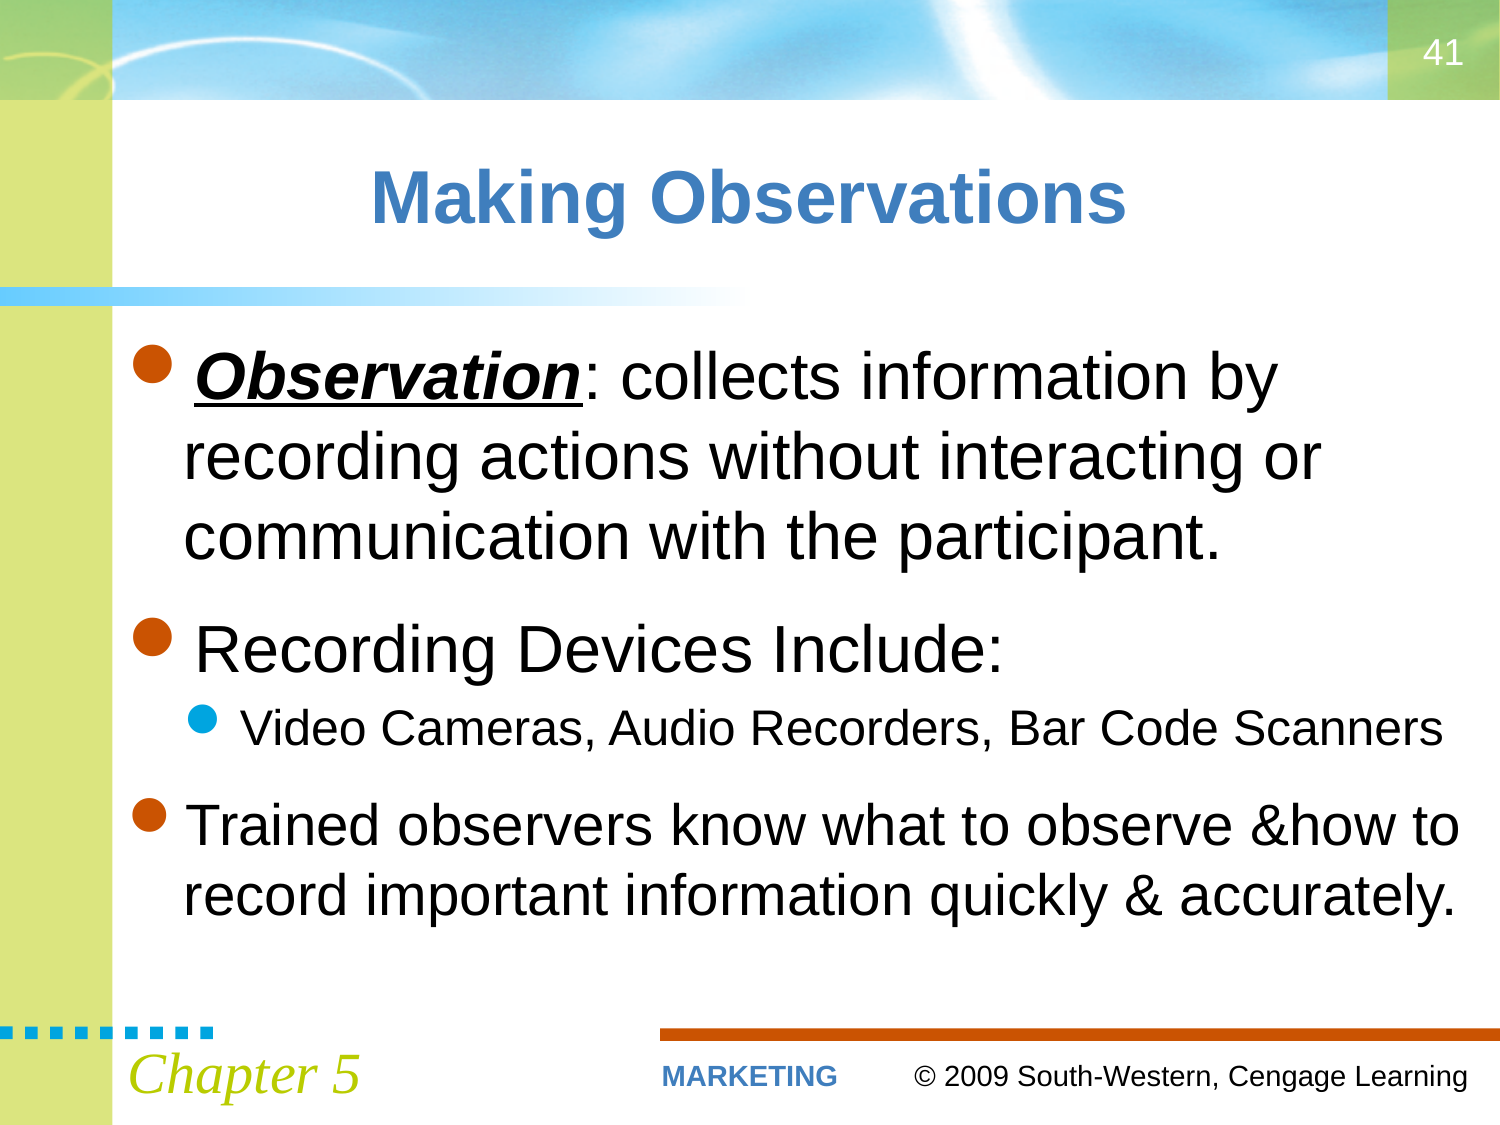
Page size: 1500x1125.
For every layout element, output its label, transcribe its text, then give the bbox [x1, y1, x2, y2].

slide_number 41 [1387, 0, 1500, 101]
title Making Observations [112, 99, 1388, 288]
footer Chapter 5 [112, 1012, 638, 1113]
list Observation: collects information by recording actions without interacting or communication with the participant. Recording Devices Include: Video Cameras, Audio Recorders, Bar Code Scanners Trained observers know what to observe &how to record important information quickly & accurately. [112, 324, 1488, 1001]
